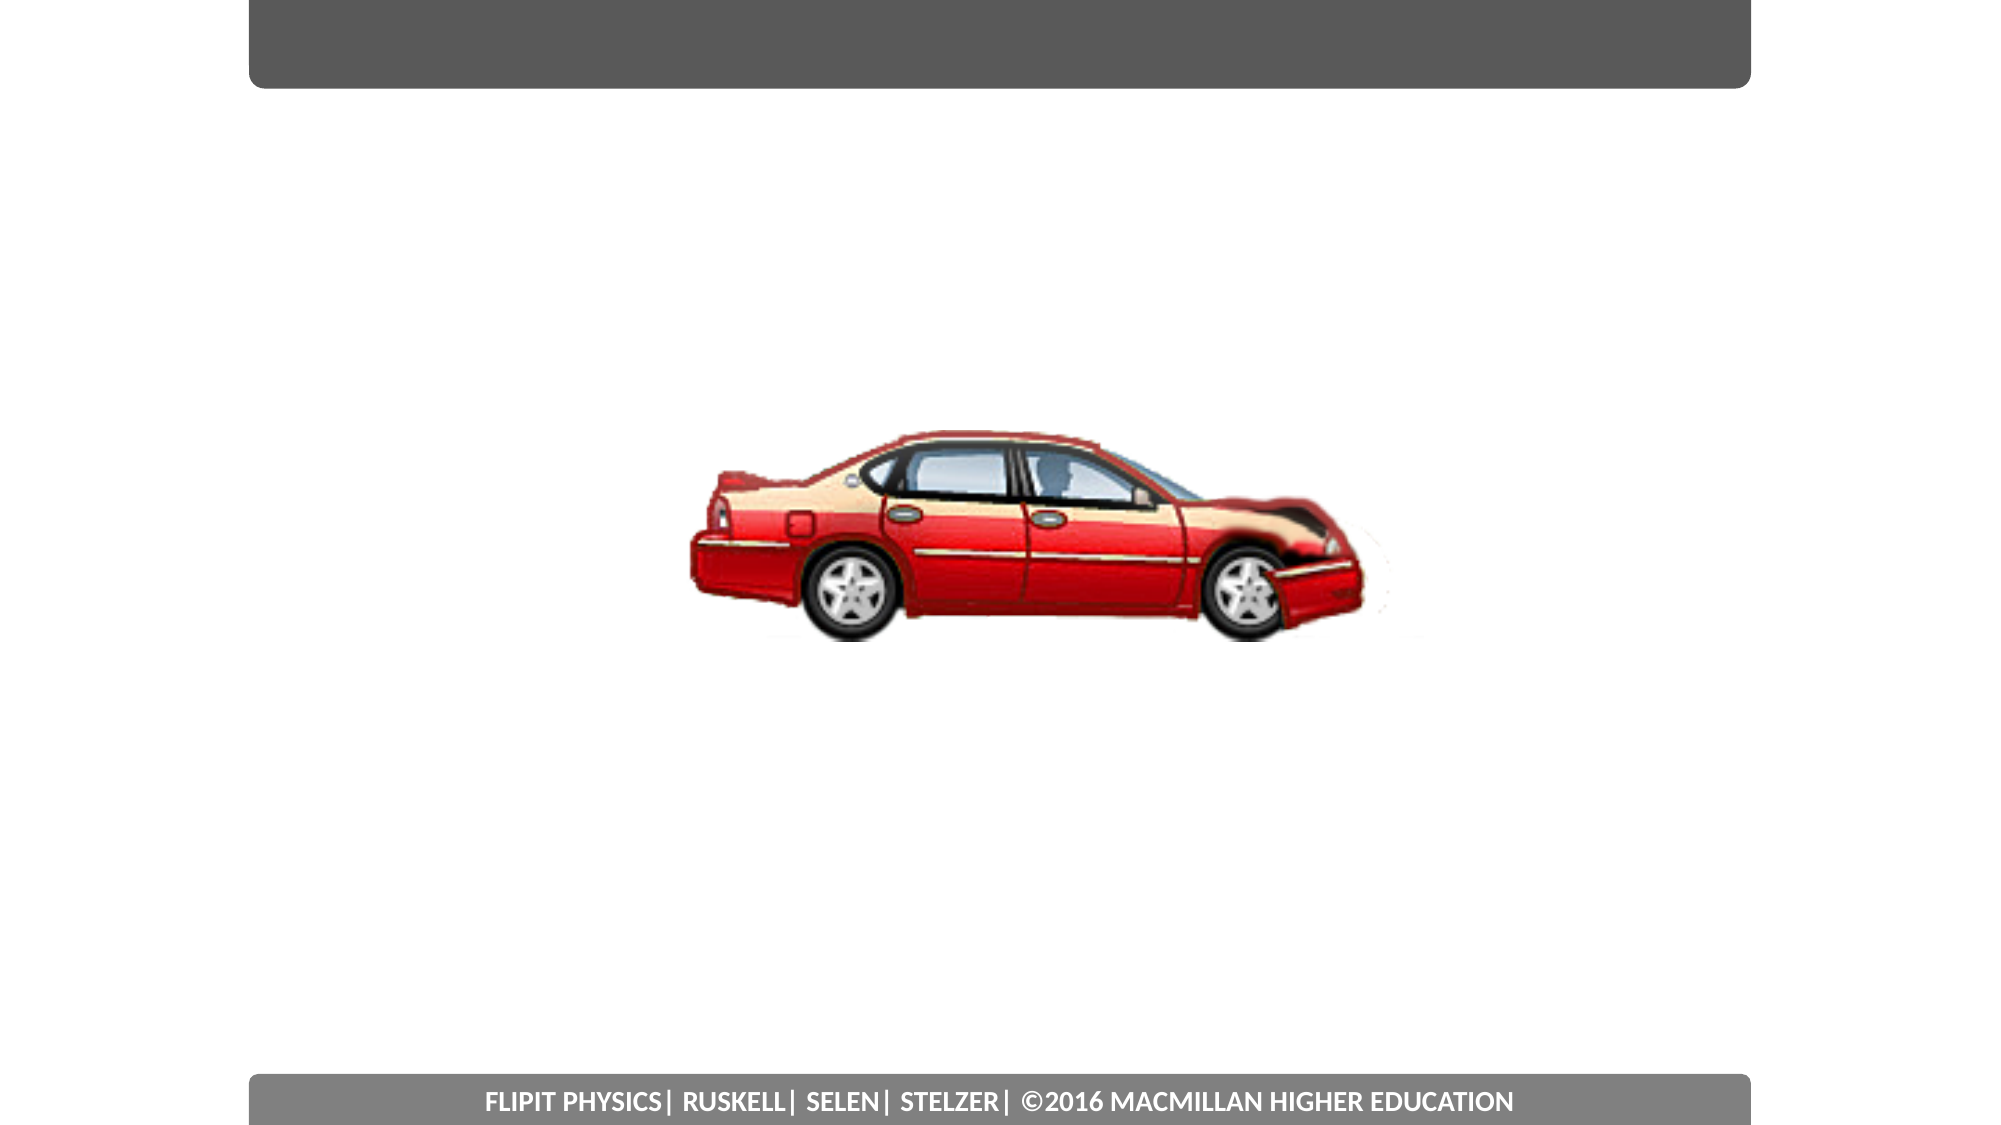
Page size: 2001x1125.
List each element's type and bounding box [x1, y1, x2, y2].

picture [685, 430, 1424, 642]
text_box [249, 1074, 1750, 1125]
text_box [248, 0, 1752, 89]
